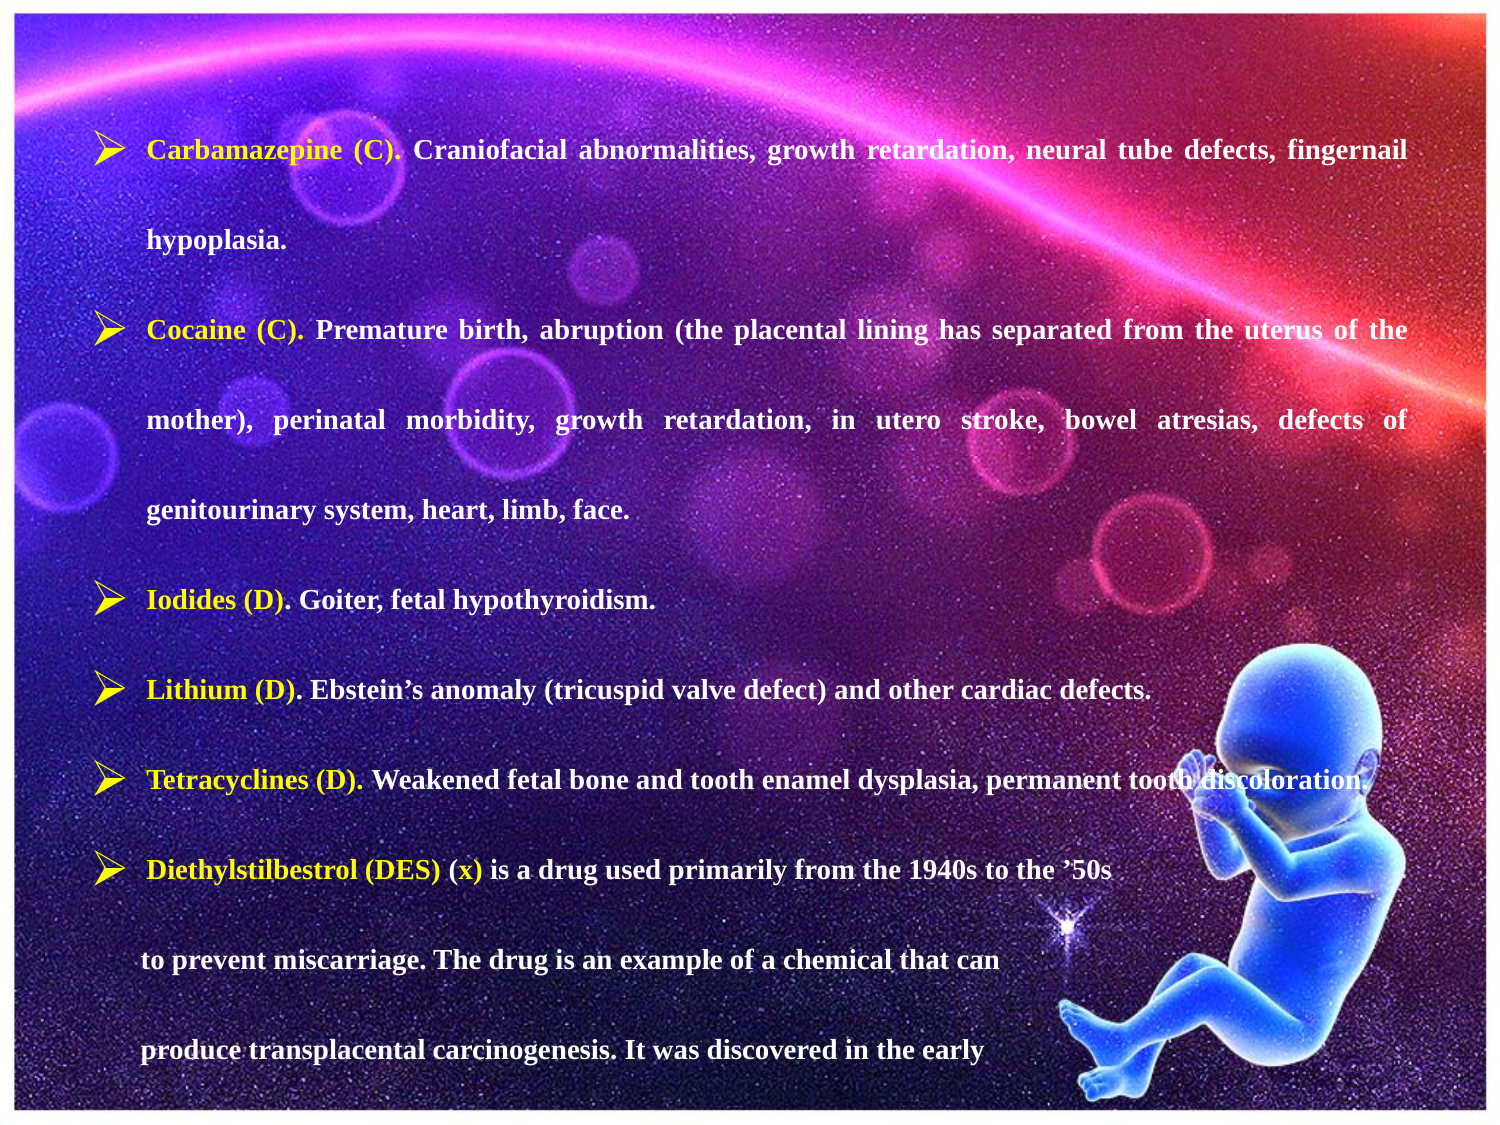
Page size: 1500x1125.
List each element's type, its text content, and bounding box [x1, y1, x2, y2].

list Carbamazepine (C). Craniofacial abnormalities, growth retardation, neural tube defects, fingernail hypoplasia. Cocaine (C). Premature birth, abruption (the placental lining has separated from the uterus of the mother), perinatal morbidity, growth retardation, in utero stroke, bowel atresias, defects of genitourinary system, heart, limb, face. Iodides (D). Goiter, fetal hypothyroidism. Lithium (D). Ebstein’s anomaly (tricuspid valve defect) and other cardiac defects. Tetracyclines (D). Weakened fetal bone and tooth enamel dysplasia, permanent tooth discoloration. Diethylstilbestrol (DES) (x) is a drug used primarily from the 1940s to the ’50s to prevent miscarriage. The drug is an example of a chemical that can produce transplacental carcinogenesis. It was discovered in the early 1970s that exposures to diethylstilbestrol before the ninth week of gestation could lead to the formation of rare vaginal and cervical cancers in female progenies. [75, 87, 1425, 1055]
picture [0, 0, 1500, 1125]
